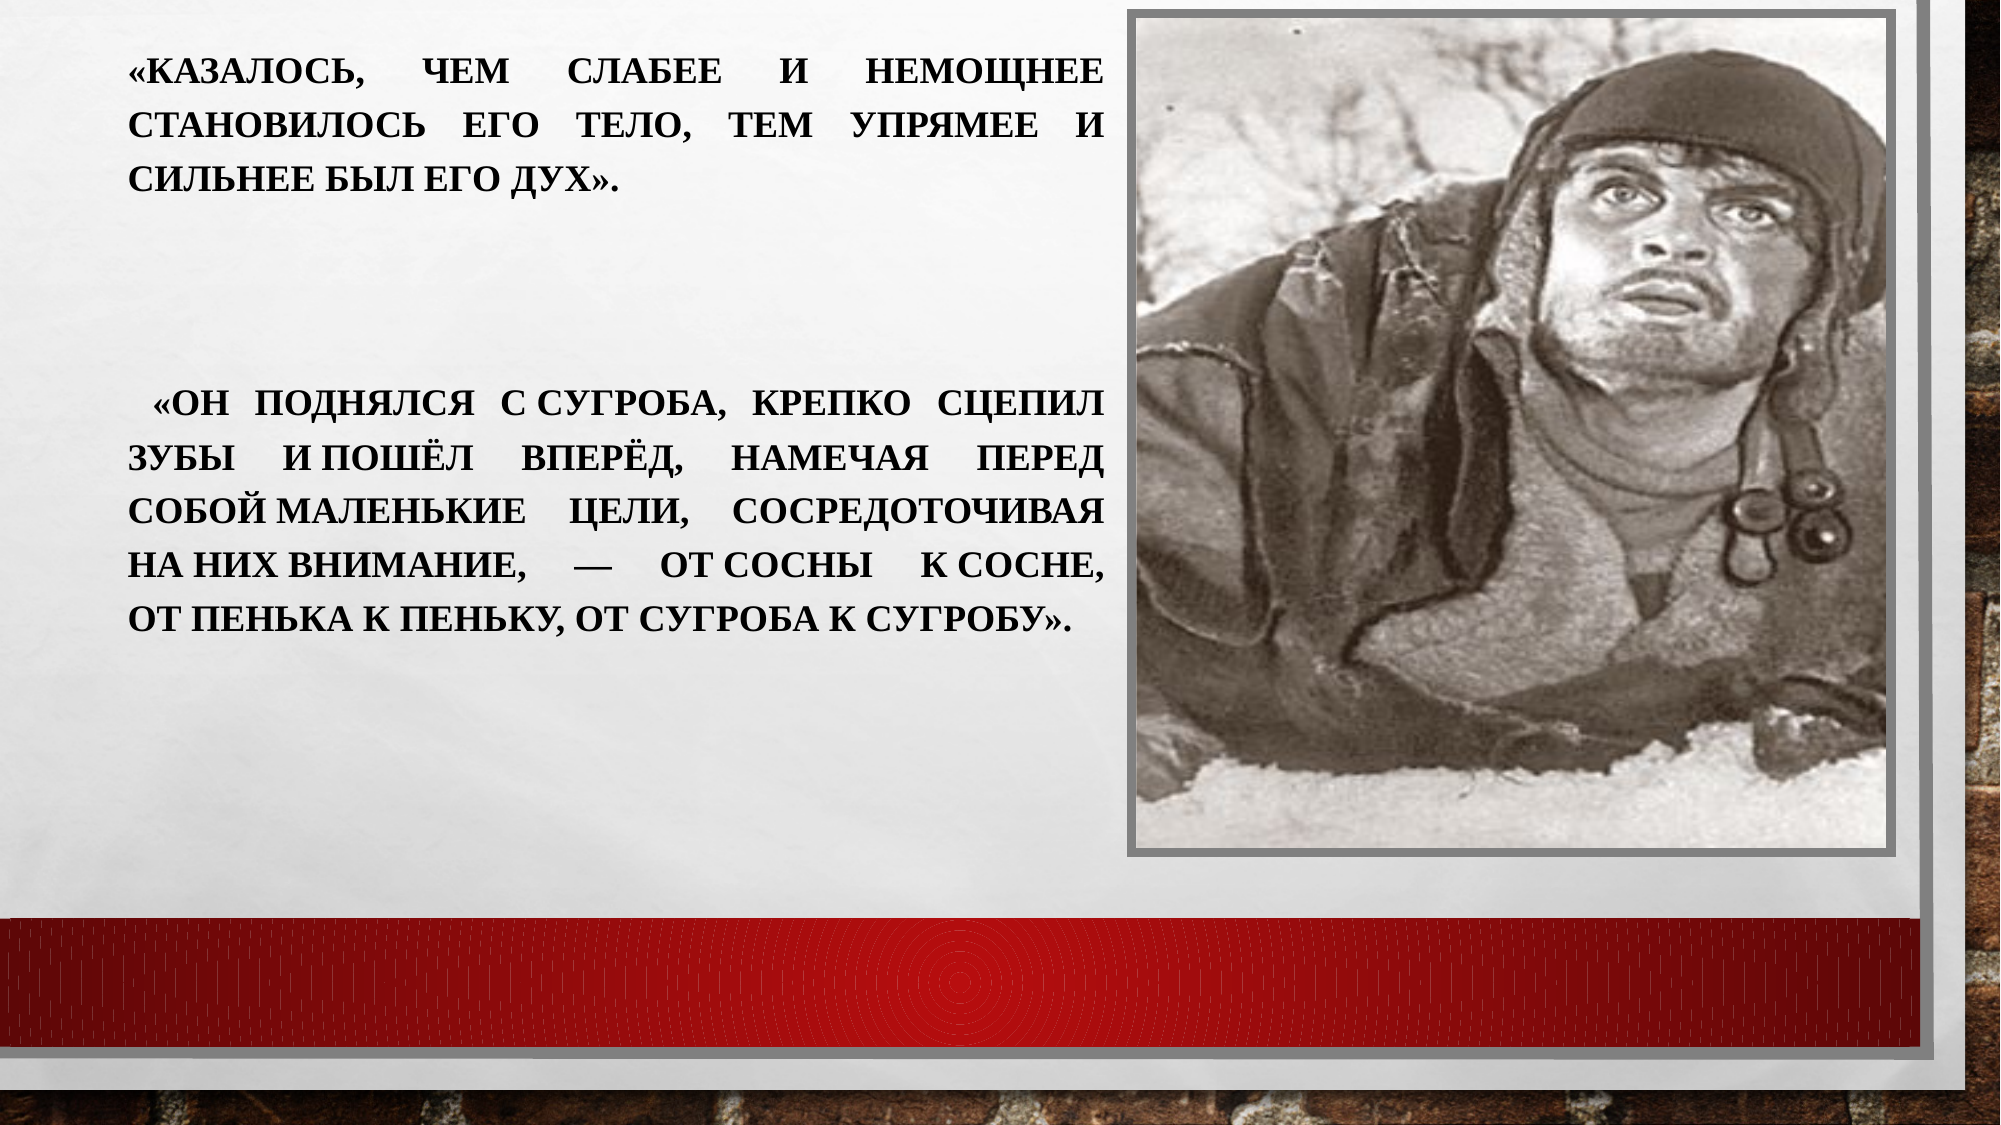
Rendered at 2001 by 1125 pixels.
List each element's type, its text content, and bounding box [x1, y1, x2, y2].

picture [0, 0, 2000, 1125]
list «Казалось, чем слабее и немощнее становилось его тело, тем упрямее и сильнее был его дух». «Он поднялся с сугроба, крепко сцепил зубы и пошёл вперёд, намечая перед собой маленькие цели, сосредоточивая на них внимание, — от сосны к сосне, от пенька к пеньку, от сугроба к сугробу». [112, 29, 1121, 832]
picture [1136, 17, 1887, 848]
